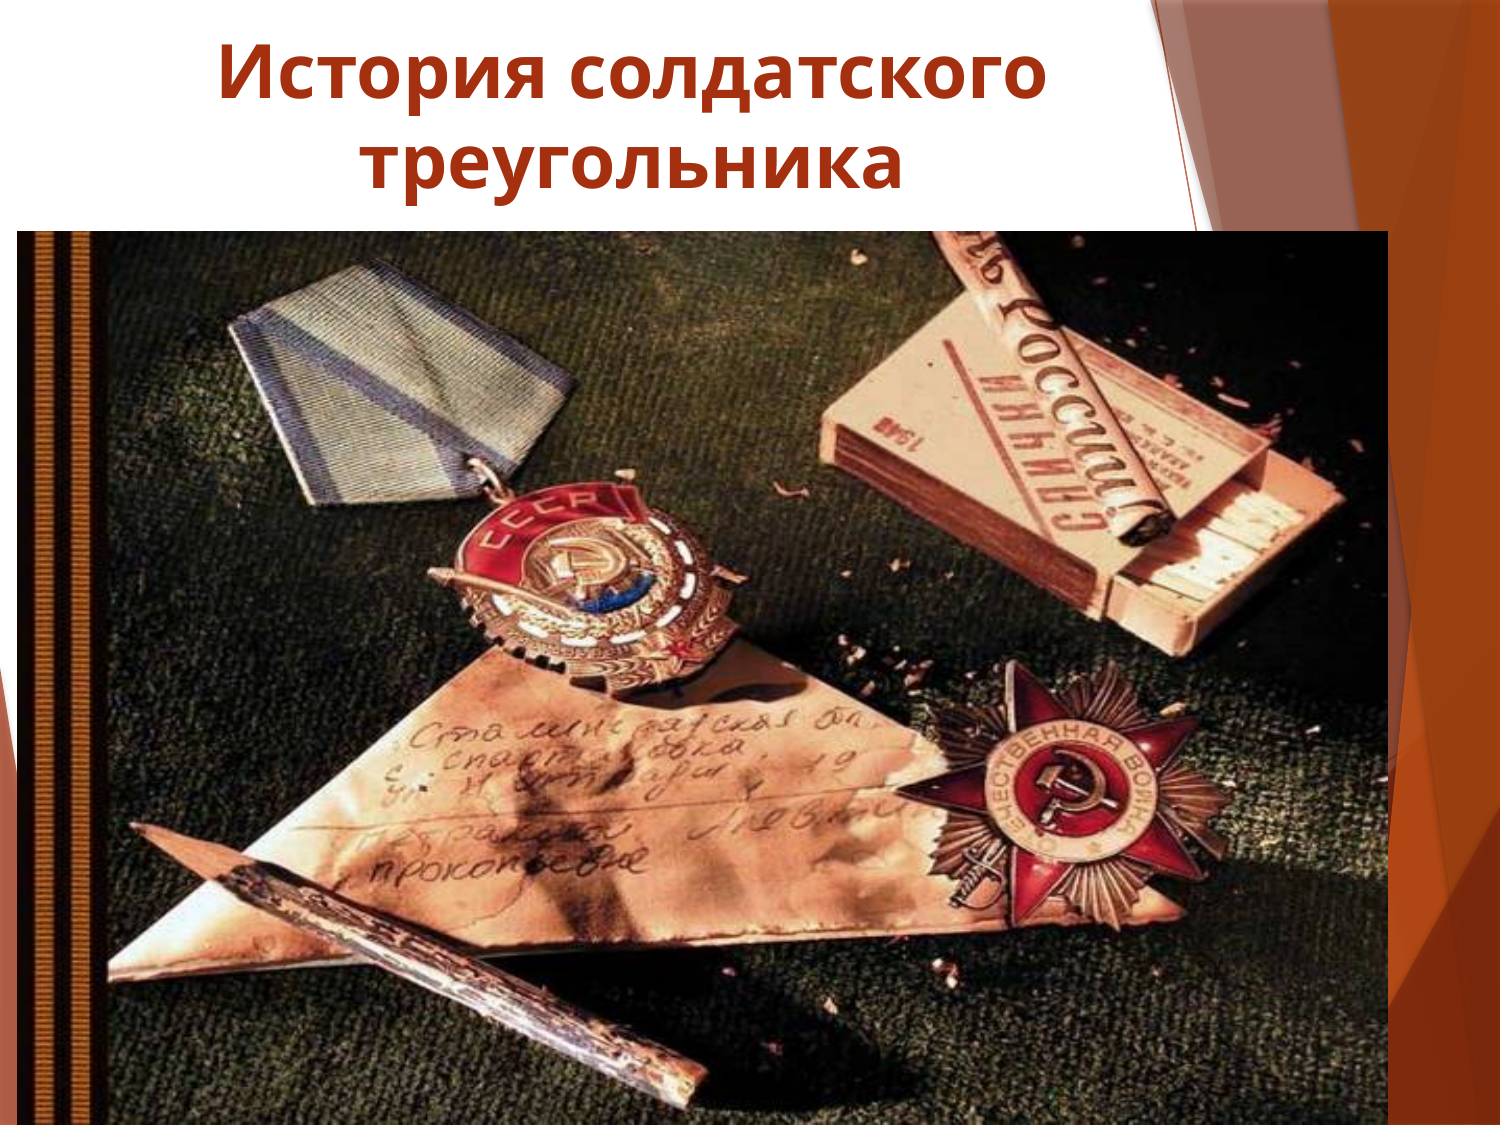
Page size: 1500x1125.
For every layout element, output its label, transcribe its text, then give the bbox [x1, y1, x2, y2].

title История солдатского треугольника [112, 15, 1154, 230]
picture [17, 231, 1389, 1125]
